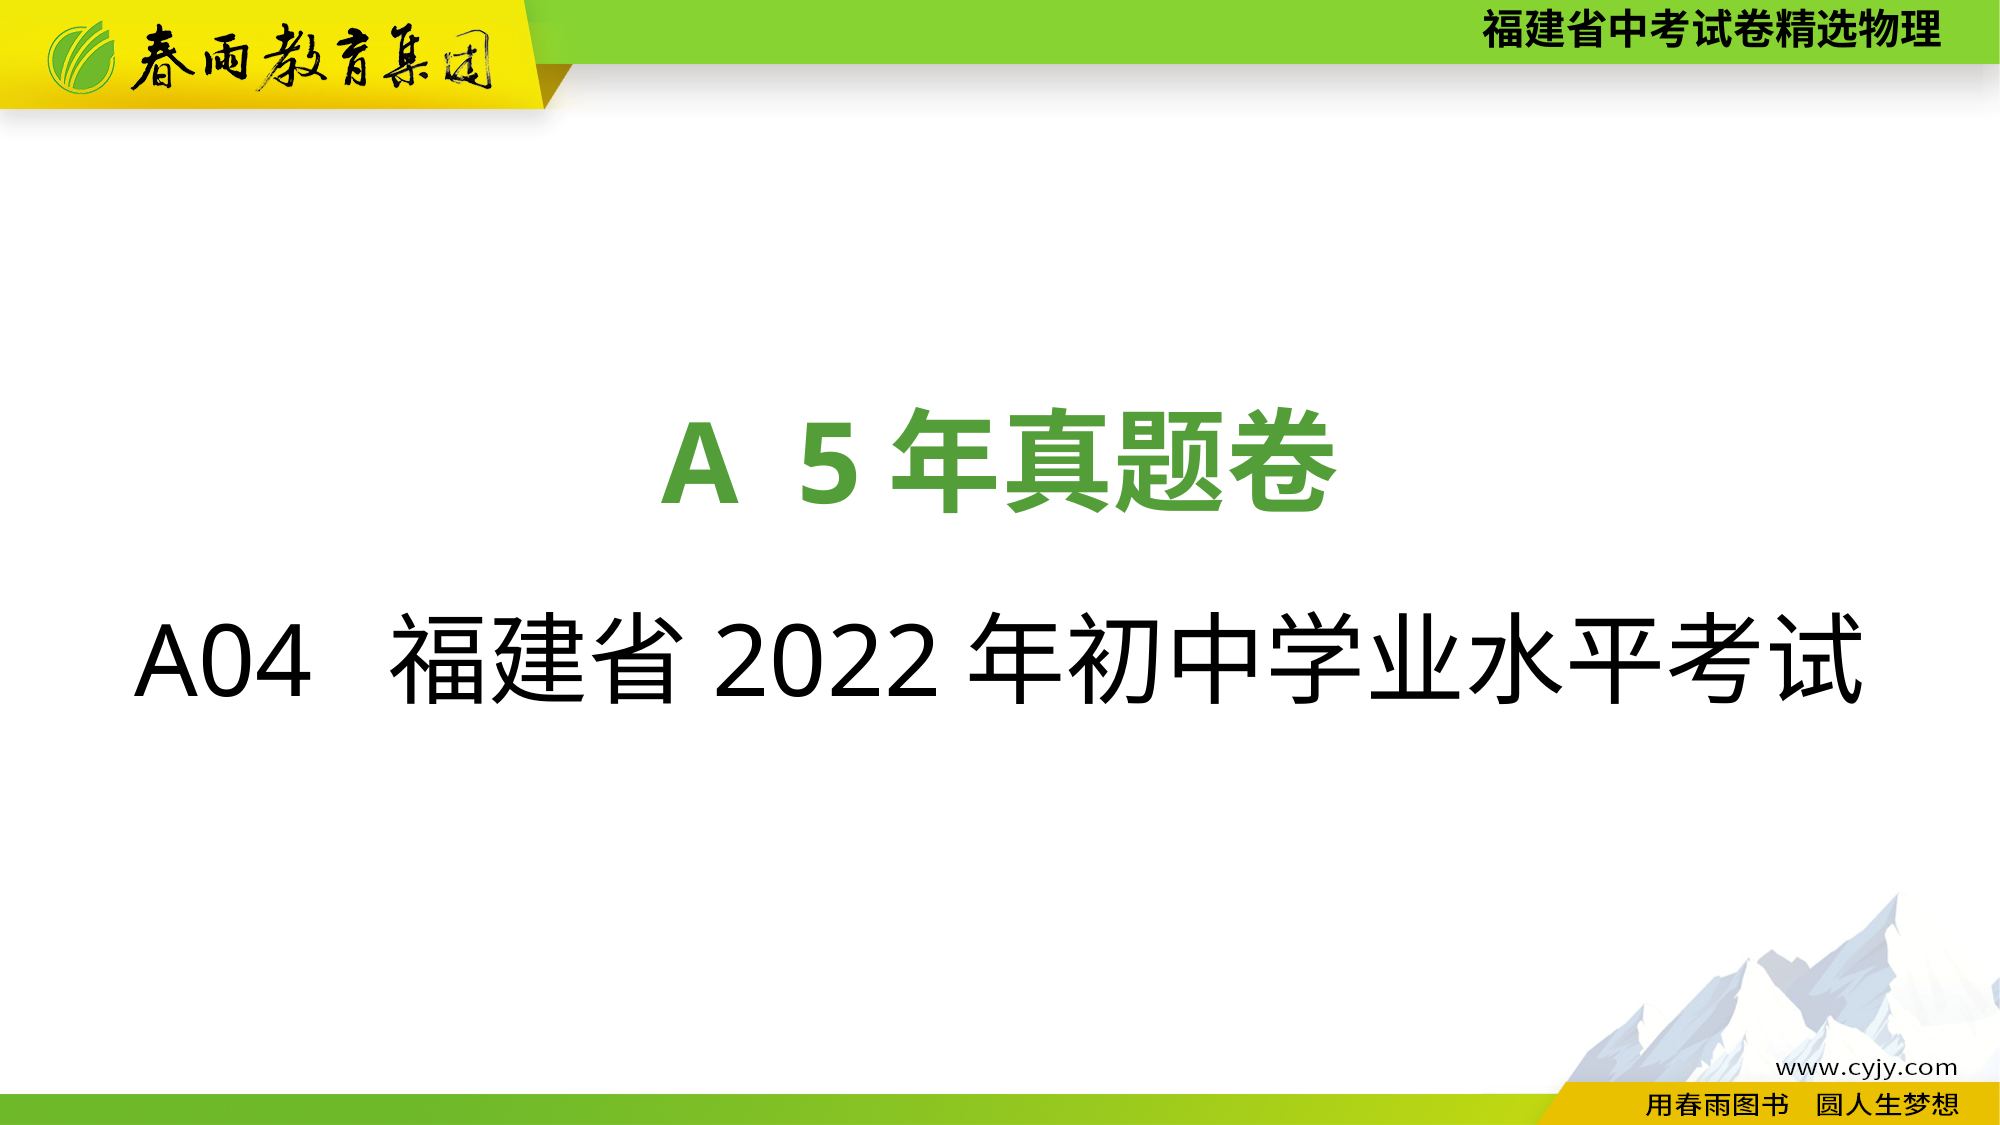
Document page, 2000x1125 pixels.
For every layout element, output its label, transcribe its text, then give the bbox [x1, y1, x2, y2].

text_box A 5年真题卷 [54, 316, 1946, 528]
picture [0, 0, 2000, 1125]
text_box A04 福建省2022年初中学业水平考试 [54, 528, 1946, 724]
